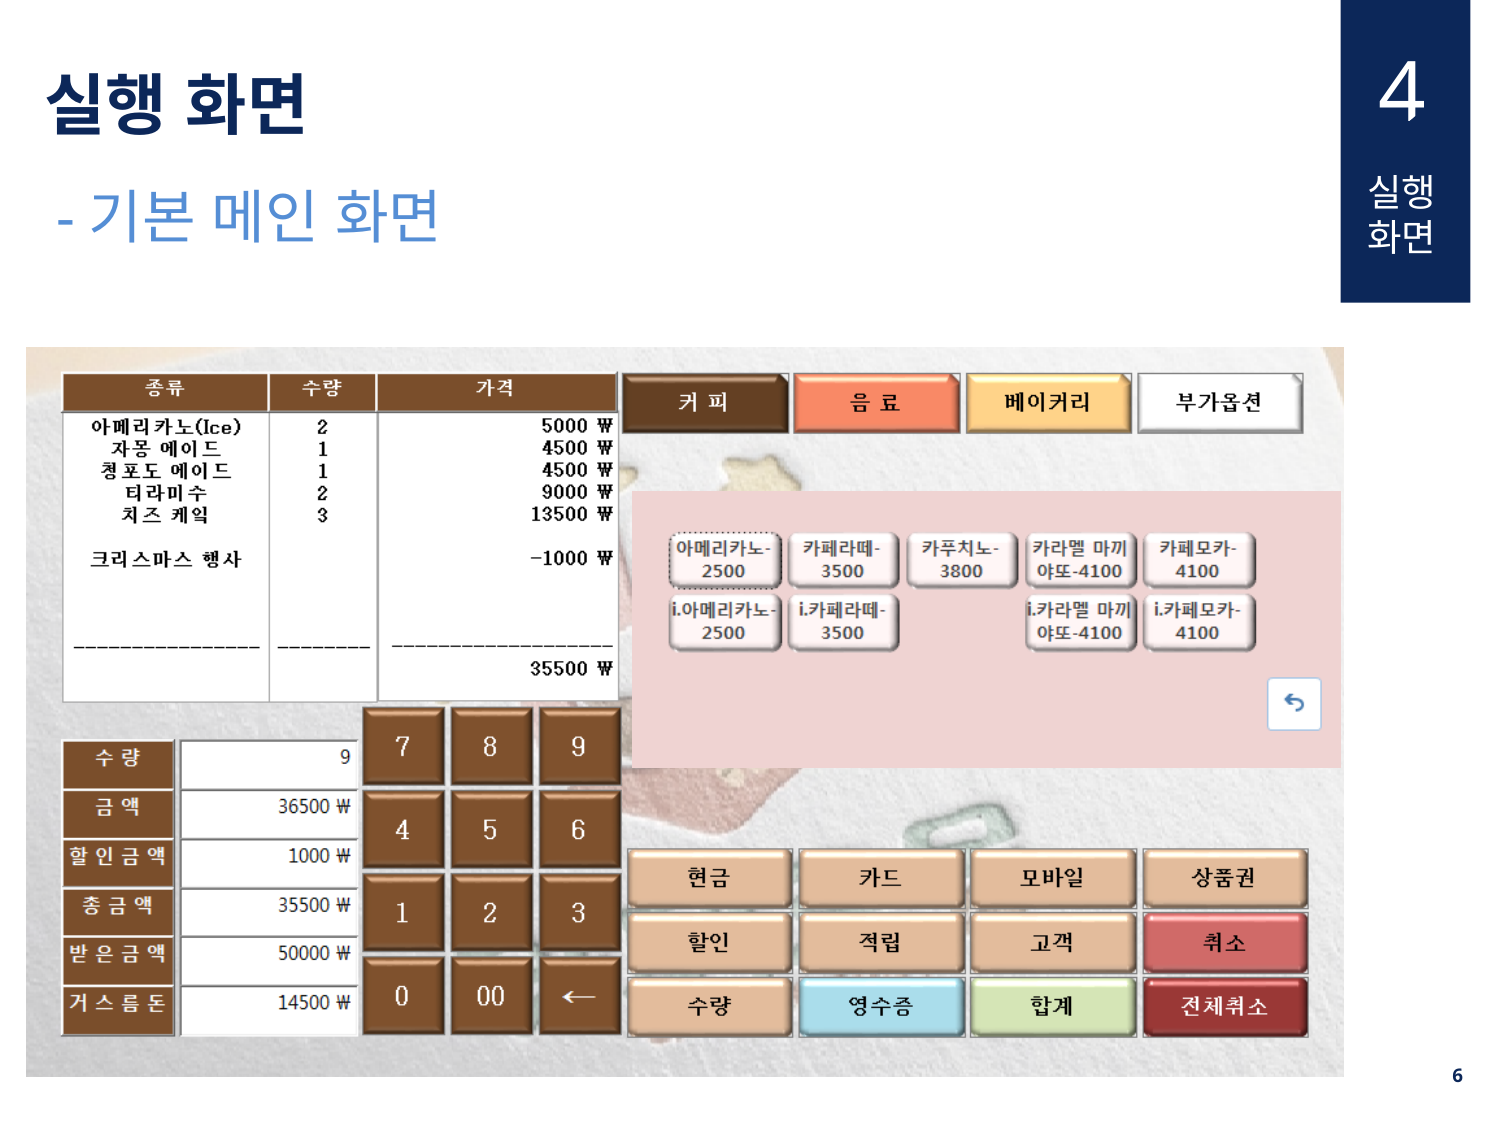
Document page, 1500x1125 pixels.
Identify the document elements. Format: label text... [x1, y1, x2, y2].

text_box [1338, 0, 1473, 305]
text_box -기본 메인 화면 [41, 172, 686, 258]
text_box 실행 화면 [1352, 161, 1471, 266]
picture [26, 347, 1345, 1077]
text_box 실행 화면 [29, 55, 644, 150]
slide_number 5 [1128, 1046, 1478, 1107]
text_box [1363, 30, 1459, 150]
